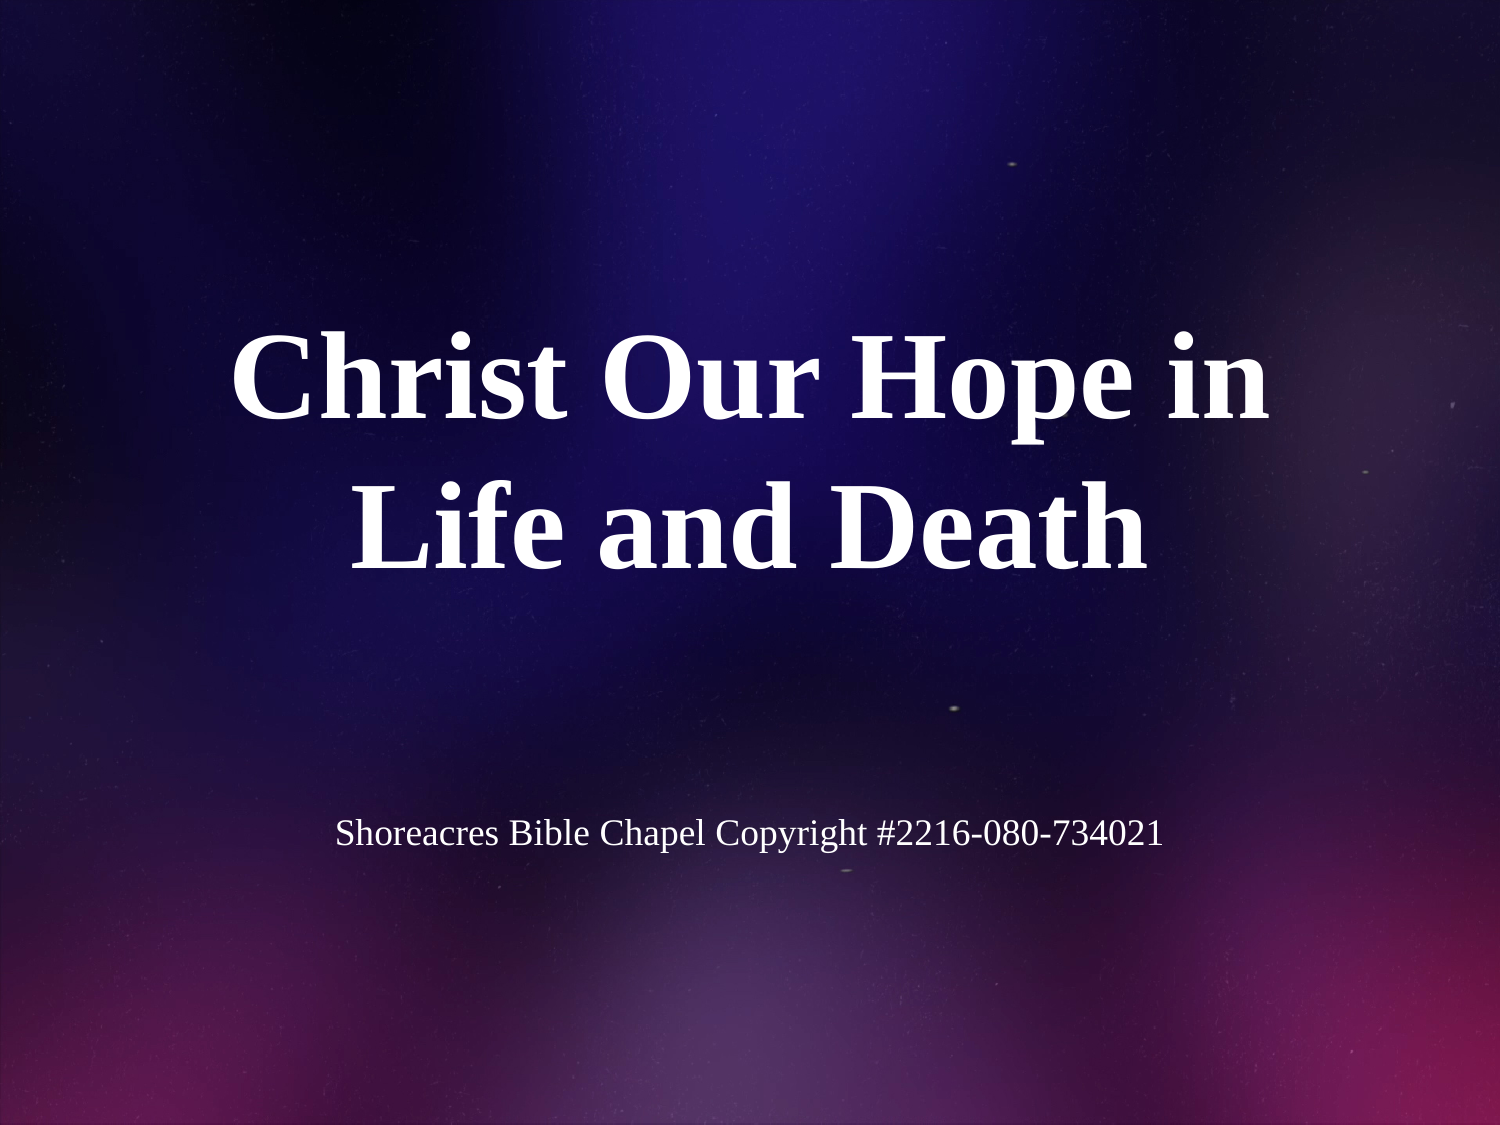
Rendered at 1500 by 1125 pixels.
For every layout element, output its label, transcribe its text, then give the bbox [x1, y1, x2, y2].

subtitle Shoreacres Bible Chapel Copyright #2216-080-734021 [225, 800, 1275, 1088]
picture [0, 0, 1500, 1125]
title Christ Our Hope in Life and Death [112, 350, 1388, 538]
